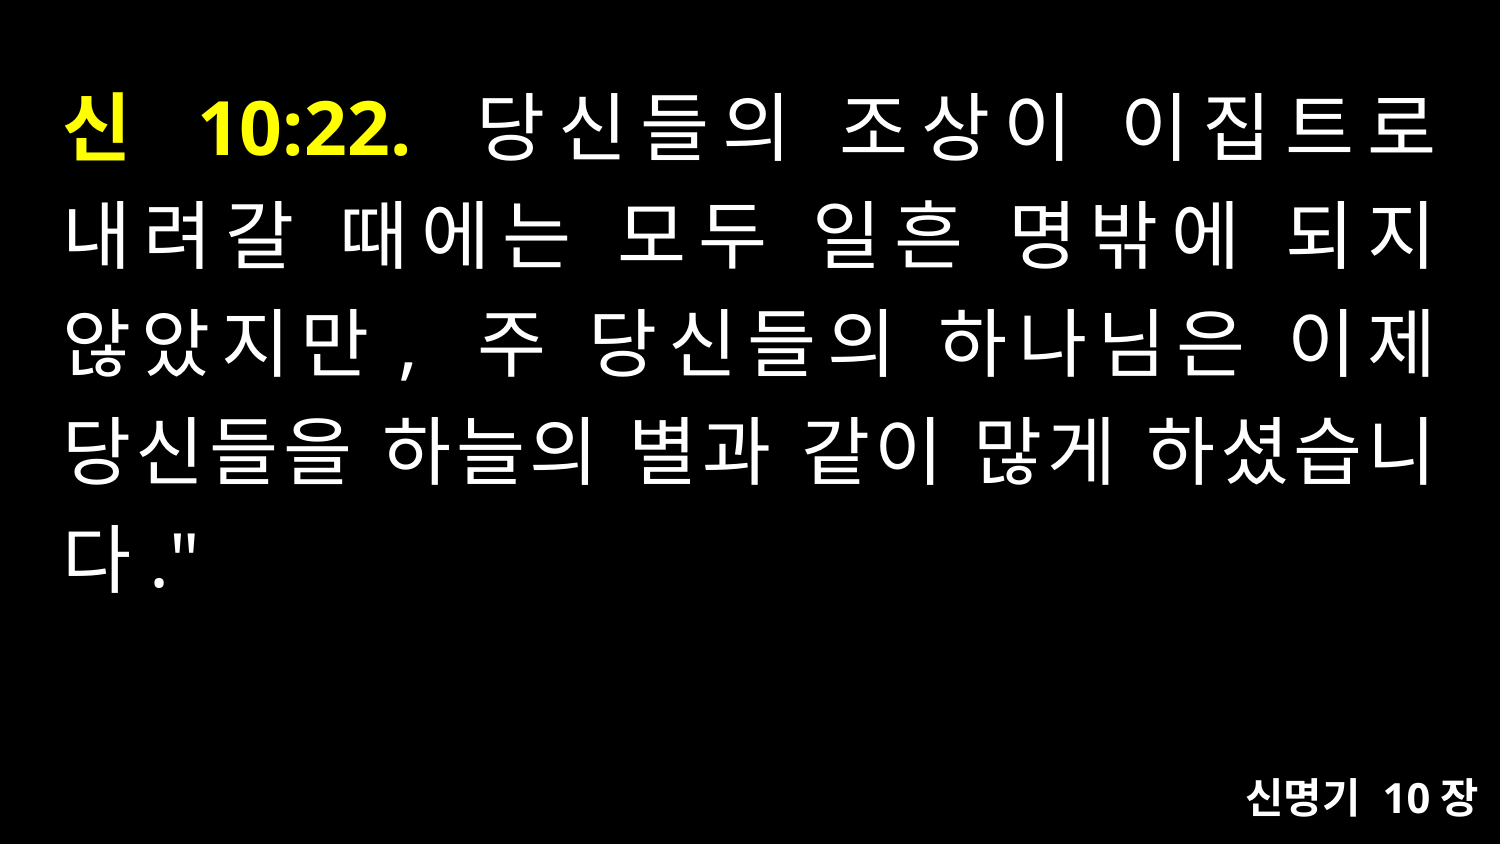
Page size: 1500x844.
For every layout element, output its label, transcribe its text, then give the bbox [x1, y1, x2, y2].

subtitle 신명기 10장 [916, 770, 1500, 844]
title 신 10:22. 당신들의 조상이 이집트로 내려갈 때에는 모두 일흔 명밖에 되지 않았지만, 주 당신들의 하나님은 이제 당신들을 하늘의 별과 같이 많게 하셨습니다." [0, 0, 1500, 844]
